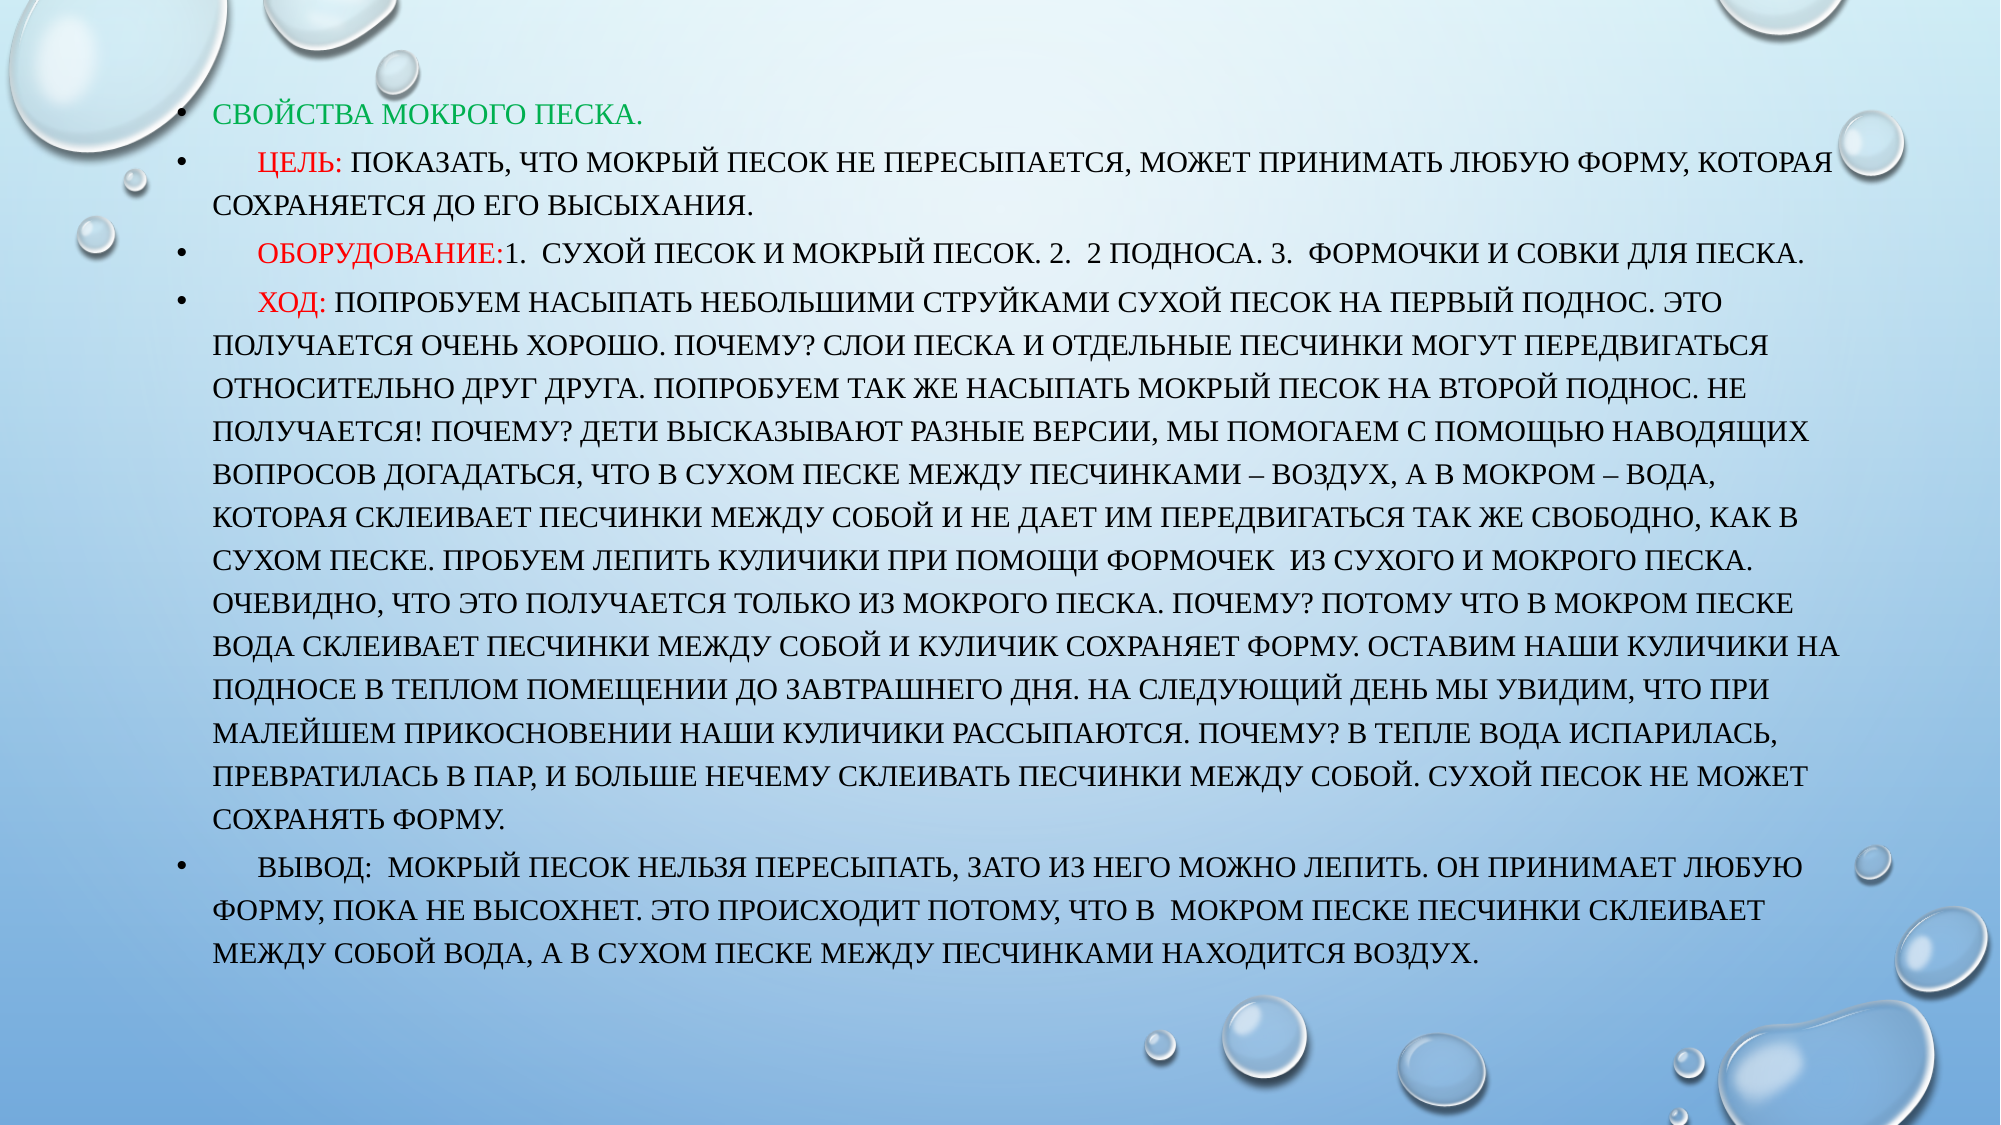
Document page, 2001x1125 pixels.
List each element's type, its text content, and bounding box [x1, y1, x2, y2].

picture [0, 0, 2000, 1125]
list Свойства мокрого песка. Цель: Показать, что мокрый песок не пересыпается, может принимать любую форму, которая сохраняется до его высыхания. Оборудование:1. Сухой песок и мокрый песок. 2. 2 подноса. 3. Формочки и совки для песка. ход: Попробуем насыпать небольшими струйками сухой песок на первый поднос. Это получается очень хорошо. Почему? Слои песка и отдельные песчинки могут передвигаться относительно друг друга. Попробуем так же насыпать мокрый песок на второй поднос. Не получается! Почему? Дети высказывают разные версии, мы помогаем с помощью наводящих вопросов догадаться, что в сухом песке между песчинками – воздух, а в мокром – вода, которая склеивает песчинки между собой и не дает им передвигаться так же свободно, как в сухом песке. Пробуем лепить куличики при помощи формочек из сухого и мокрого песка. Очевидно, что это получается только из мокрого песка. Почему? Потому что в мокром песке вода склеивает песчинки между собой и куличик сохраняет форму. Оставим наши куличики на подносе в теплом помещении до завтрашнего дня. На следующий день мы увидим, что при малейшем прикосновении наши куличики рассыпаются. Почему? В тепле вода испарилась, превратилась в пар, и больше нечему склеивать песчинки между собой. Сухой песок не может сохранять форму. Вывод: Мокрый песок нельзя пересыпать, зато из него можно лепить. Он принимает любую форму, пока не высохнет. Это происходит потому, что в мокром песке песчинки склеивает между собой вода, а в сухом песке между песчинками находится воздух. [161, 80, 1862, 1002]
